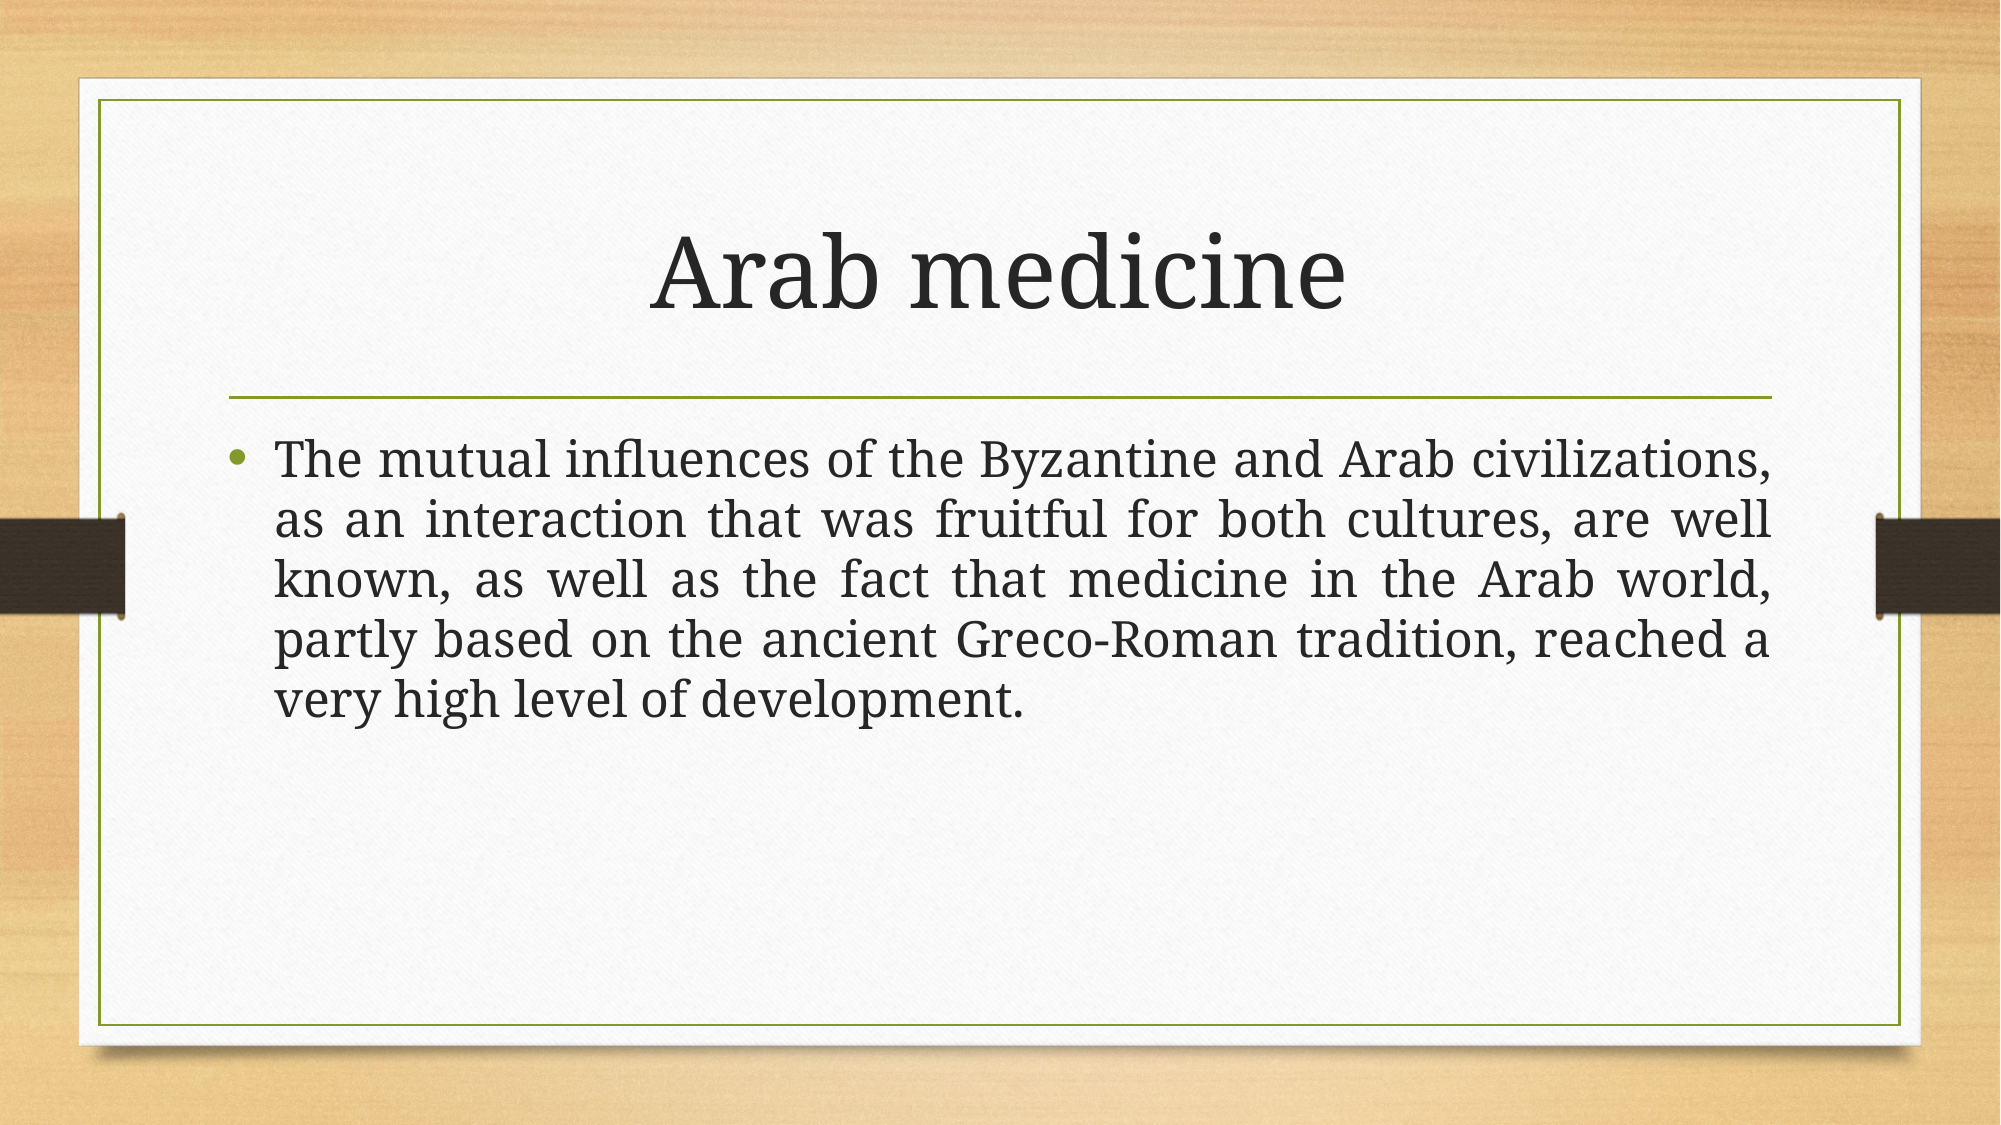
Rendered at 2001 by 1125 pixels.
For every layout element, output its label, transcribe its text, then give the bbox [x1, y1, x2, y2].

title Arab medicine [212, 161, 1788, 375]
list The mutual influences of the Byzantine and Arab civilizations, as an interaction that was fruitful for both cultures, are well known, as well as the fact that medicine in the Arab world, partly based on the ancient Greco-Roman tradition, reached a very high level of development. [212, 419, 1788, 964]
picture [0, 0, 2001, 1125]
